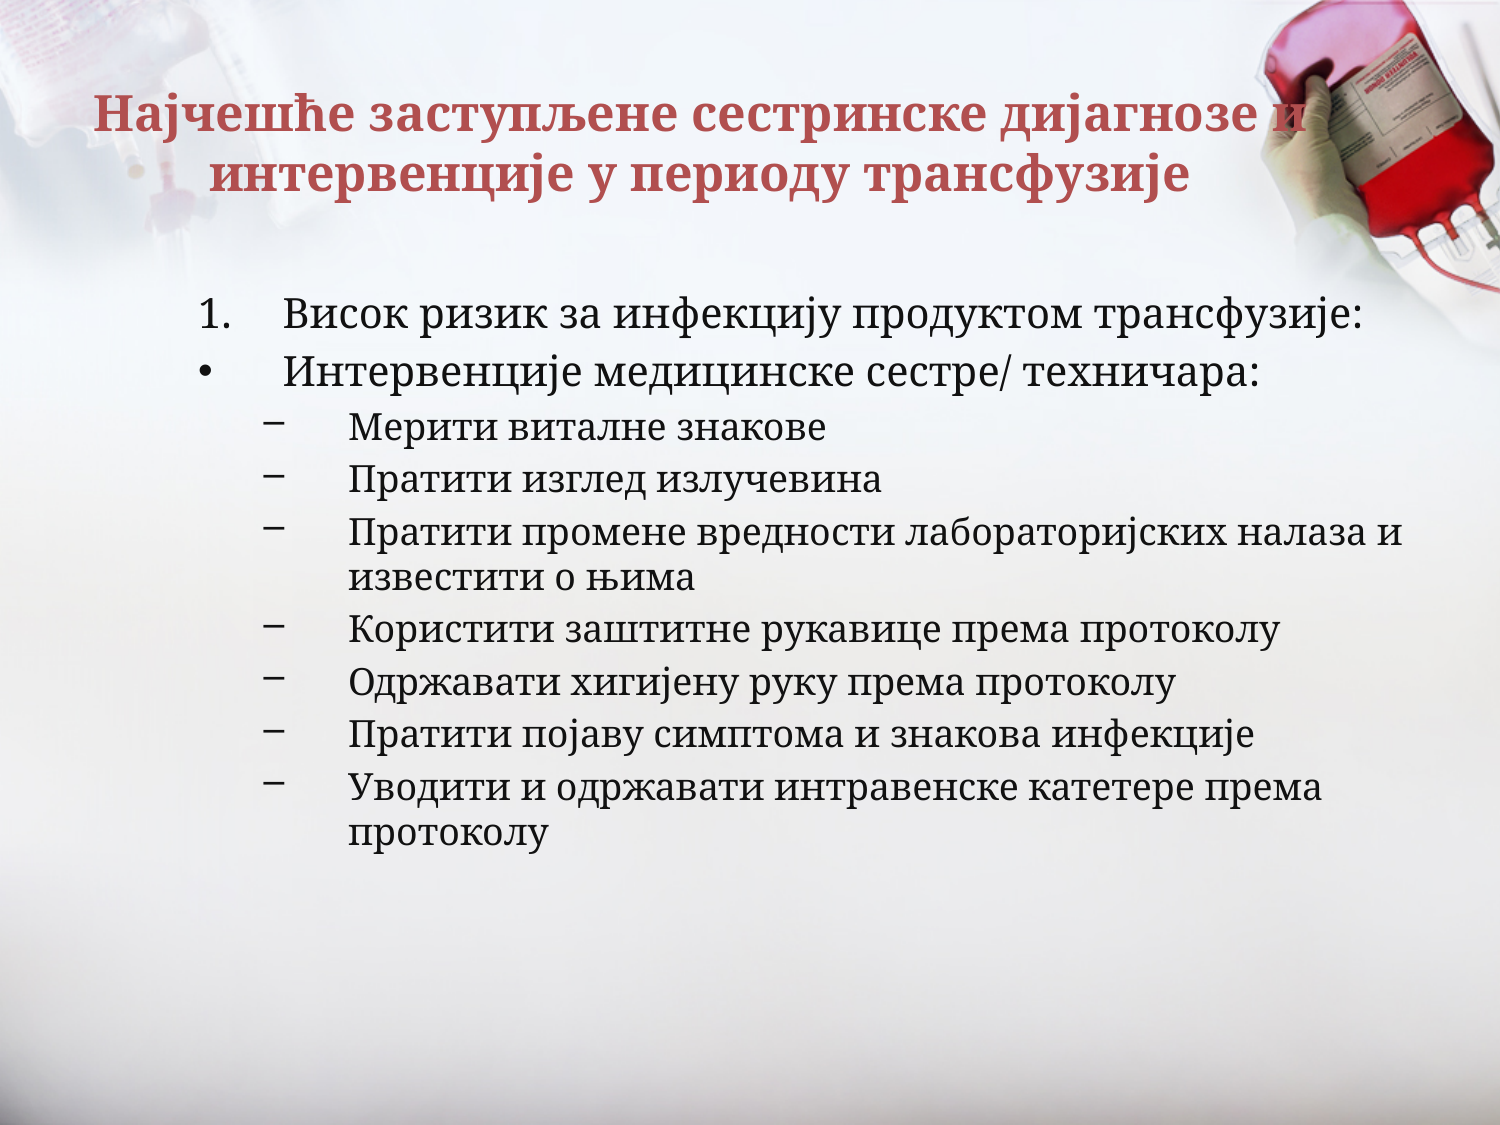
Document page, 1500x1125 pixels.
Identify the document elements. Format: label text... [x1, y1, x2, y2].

title Најчешће заступљене сестринске дијагнозе и интервенције у периоду трансфузије [62, 99, 1339, 184]
list Висок ризик за инфекцију продуктом трансфузије: Интервенције медицинске сестре/ техничара: Мерити виталне знакове Пратити изглед излучевина Пратити промене вредности лабораторијских налаза и известити о њима Користити заштитне рукавице према протоколу Одржавати хигијену руку према протоколу Пратити појаву симптома и знакова инфекције Уводити и одржавати интравенске катетере према протоколу [183, 278, 1459, 1094]
picture [0, 0, 1500, 1125]
